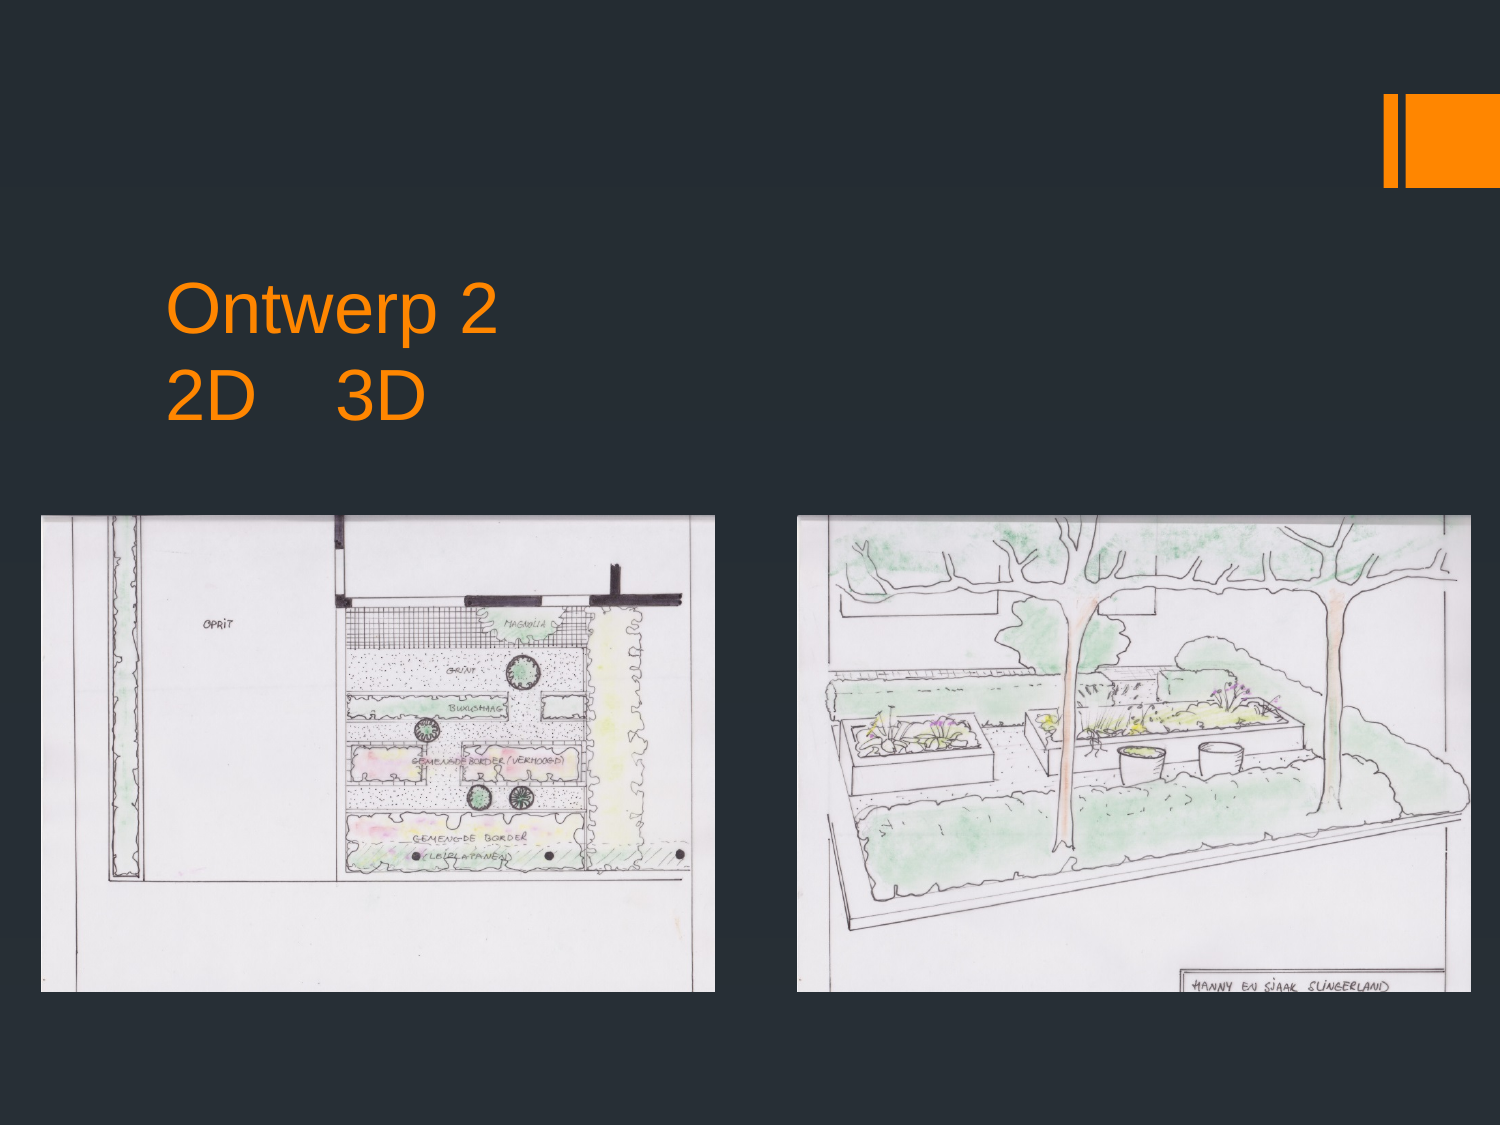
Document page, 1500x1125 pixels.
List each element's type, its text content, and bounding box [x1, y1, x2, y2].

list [40, 514, 716, 992]
picture [796, 514, 1472, 992]
title Ontwerp 2 2D 3D [150, 253, 1350, 443]
